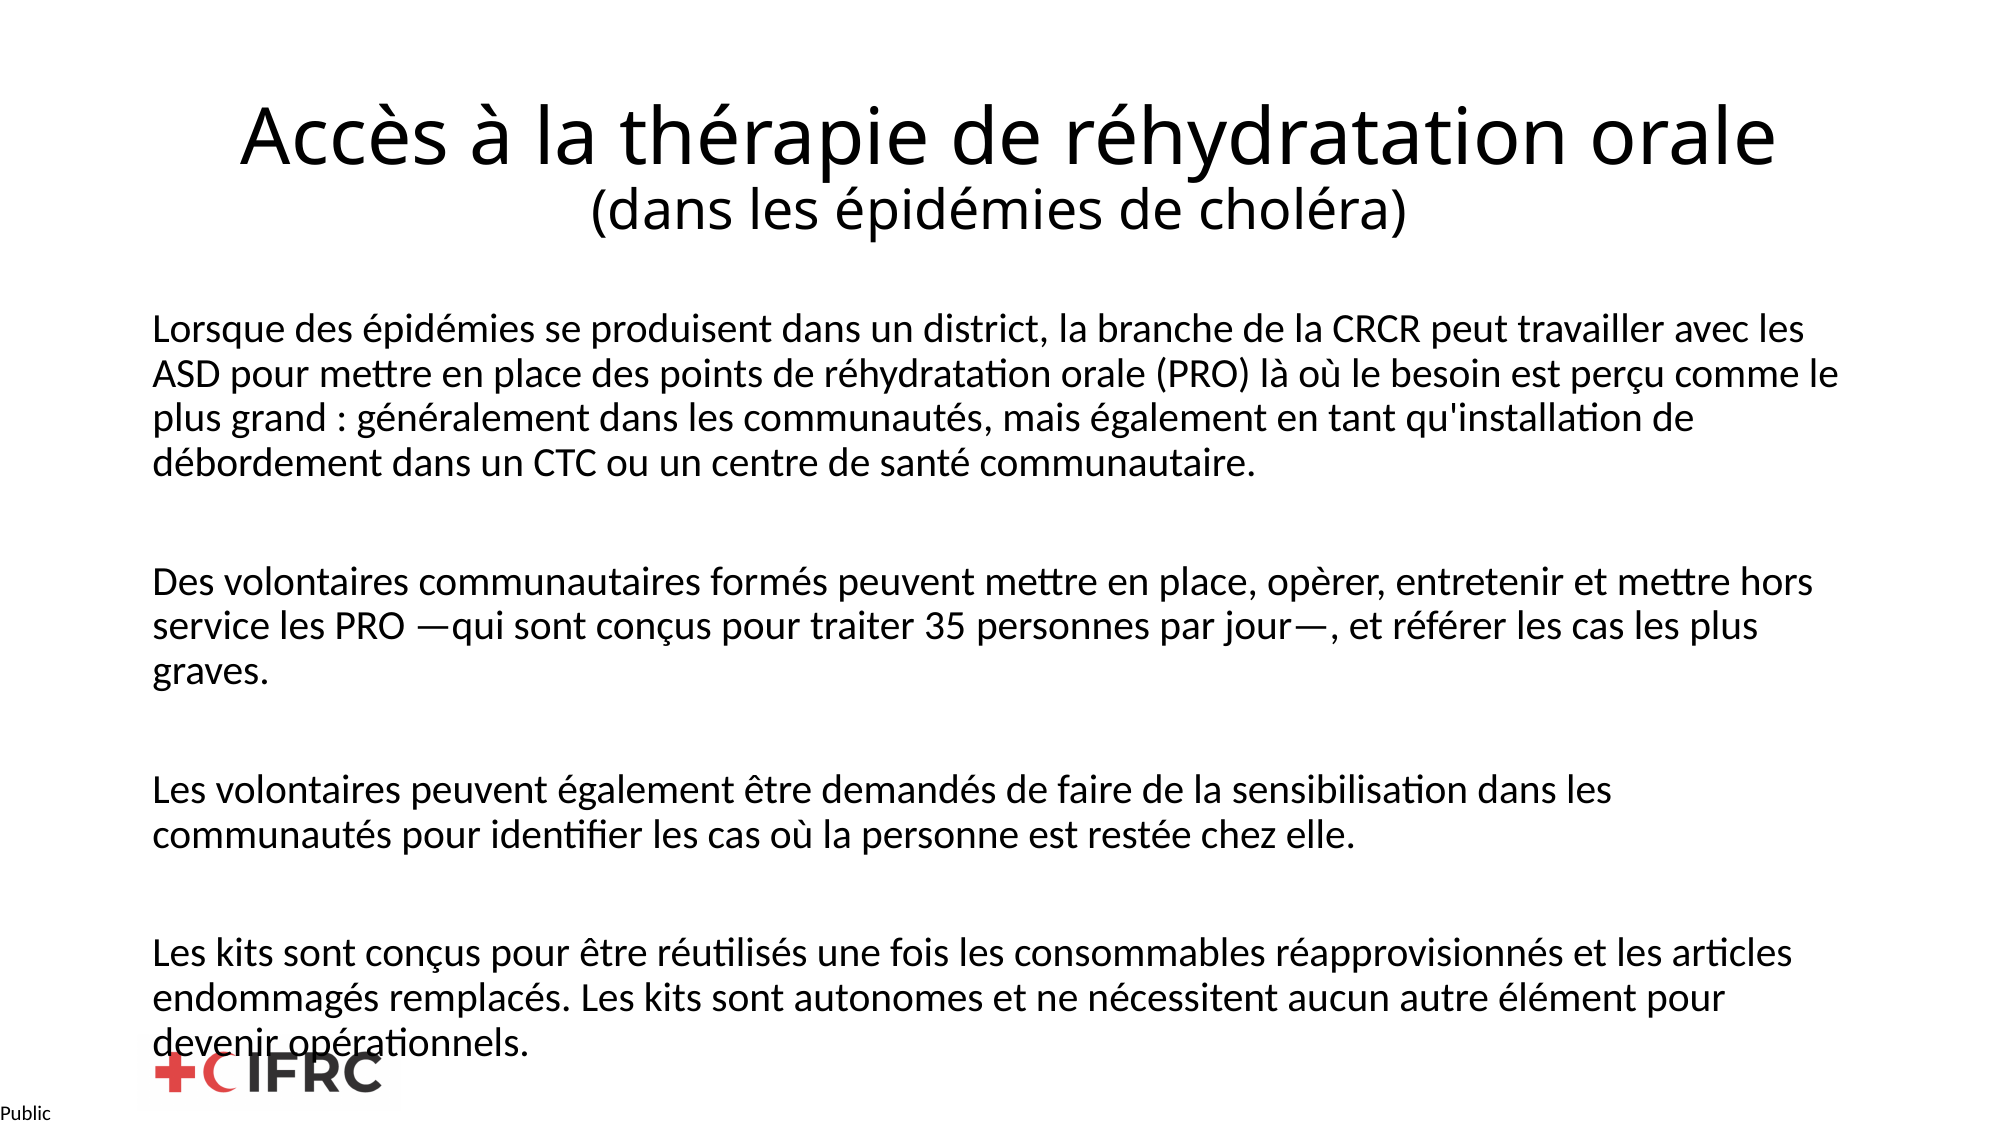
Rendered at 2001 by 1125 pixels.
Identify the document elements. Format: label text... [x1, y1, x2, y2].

list Lorsque des épidémies se produisent dans un district, la branche de la CRCR peut travailler avec les ASD pour mettre en place des points de réhydratation orale (PRO) là où le besoin est perçu comme le plus grand : généralement dans les communautés, mais également en tant qu'installation de débordement dans un CTC ou un centre de santé communautaire. Des volontaires communautaires formés peuvent mettre en place, opèrer, entretenir et mettre hors service les PRO —qui sont conçus pour traiter 35 personnes par jour—, et référer les cas les plus graves. Les volontaires peuvent également être demandés de faire de la sensibilisation dans les communautés pour identifier les cas où la personne est restée chez elle. Les kits sont conçus pour être réutilisés une fois les consommables réapprovisionnés et les articles endommagés remplacés. Les kits sont autonomes et ne nécessitent aucun autre élément pour devenir opérationnels. [137, 299, 1863, 1080]
picture [137, 1080, 401, 1111]
title Accès à la thérapie de réhydratation orale (dans les épidémies de choléra) [137, 59, 1863, 278]
